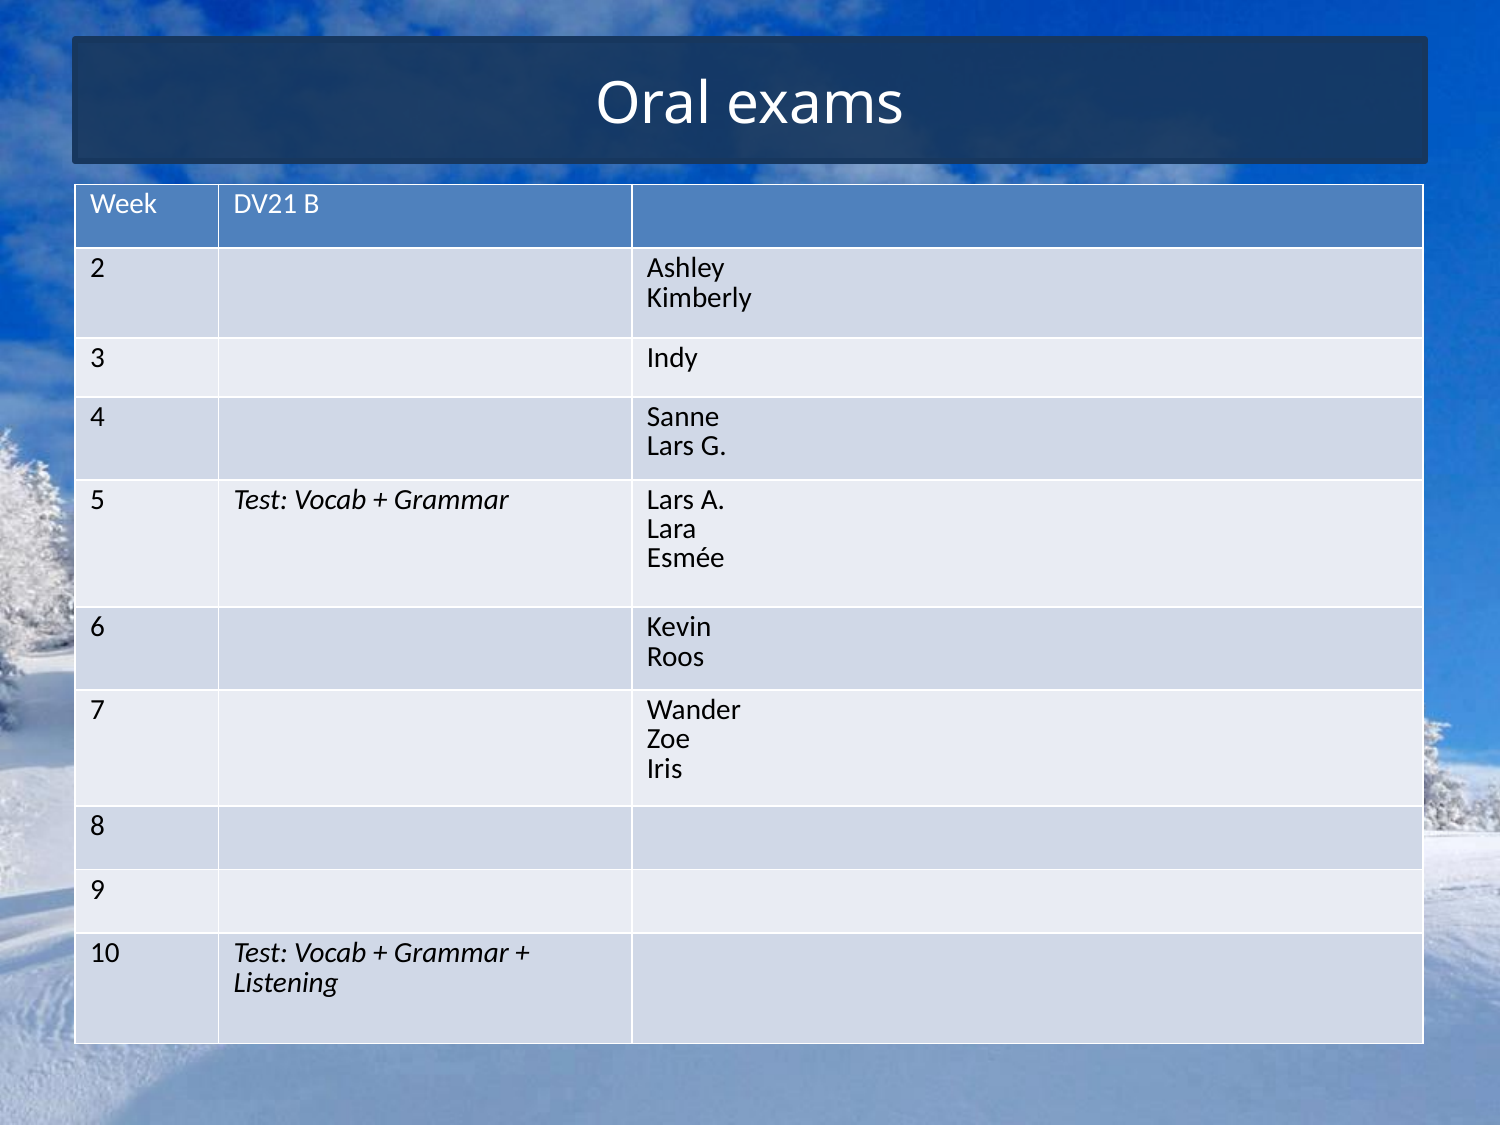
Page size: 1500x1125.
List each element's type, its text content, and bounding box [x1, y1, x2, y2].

table_cell [219, 339, 631, 396]
table_cell Kevin Roos [633, 608, 1422, 689]
title Oral exams [72, 36, 1428, 164]
table_cell [633, 807, 1422, 869]
table_cell Ashley Kimberly [633, 249, 1422, 337]
table_header [633, 185, 1422, 247]
table_cell 3 [76, 339, 218, 396]
table_cell Wander Zoe Iris [633, 691, 1422, 805]
table_cell 7 [76, 691, 218, 805]
table_cell [219, 691, 631, 805]
table_cell [219, 807, 631, 869]
table_cell 9 [76, 870, 218, 932]
table_cell 2 [76, 249, 218, 337]
table_cell [633, 870, 1422, 932]
table_cell Indy [633, 339, 1422, 396]
table_cell 8 [76, 807, 218, 869]
table_cell [633, 934, 1422, 1043]
table_cell 6 [76, 608, 218, 689]
table_cell 4 [76, 398, 218, 479]
table_cell [219, 249, 631, 337]
table_cell [219, 870, 631, 932]
table_cell 10 [76, 934, 218, 1043]
table_cell Test: Vocab + Grammar + Listening [219, 934, 631, 1043]
table_header Week [76, 185, 218, 247]
table_cell [219, 398, 631, 479]
table_cell 5 [76, 481, 218, 606]
table_cell Test: Vocab + Grammar [219, 481, 631, 606]
table_cell Sanne Lars G. [633, 398, 1422, 479]
picture [0, 0, 1500, 1125]
table_cell [219, 608, 631, 689]
table_cell Lars A. Lara Esmée [633, 481, 1422, 606]
table_header DV21 B [219, 185, 631, 247]
